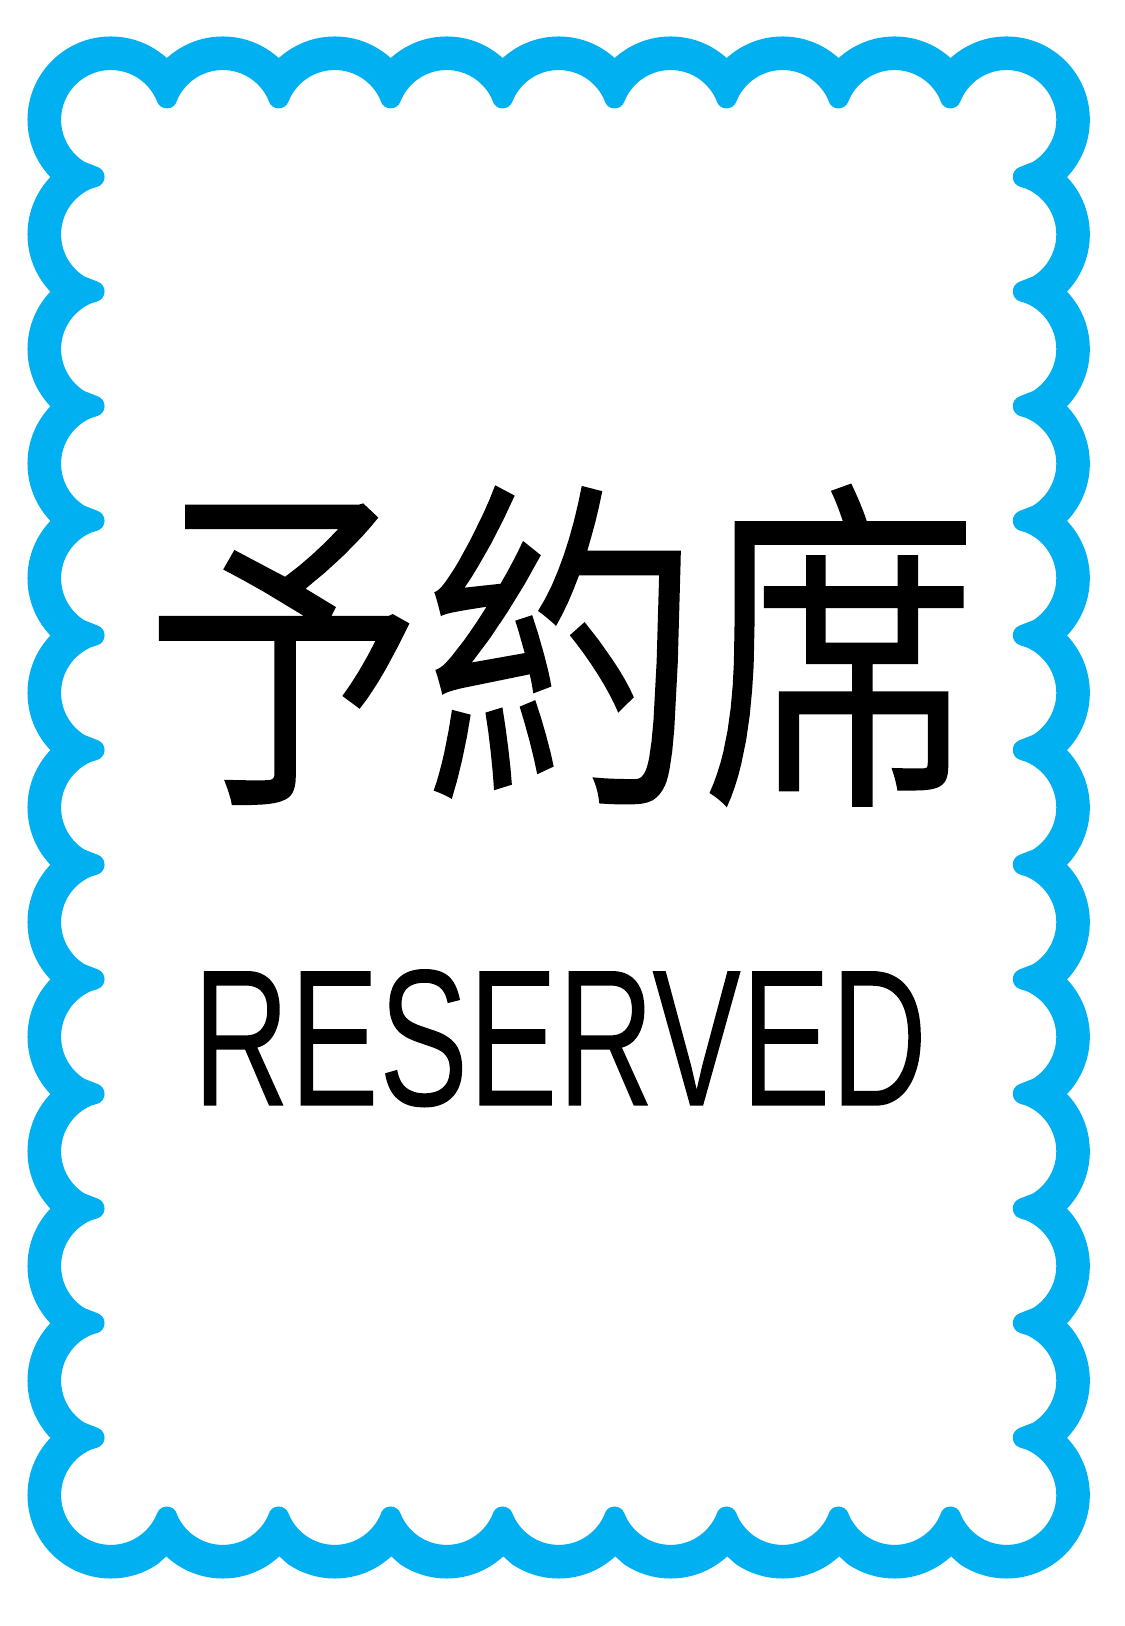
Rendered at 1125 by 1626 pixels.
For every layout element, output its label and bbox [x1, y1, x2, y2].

text_box [35, 44, 1082, 1571]
